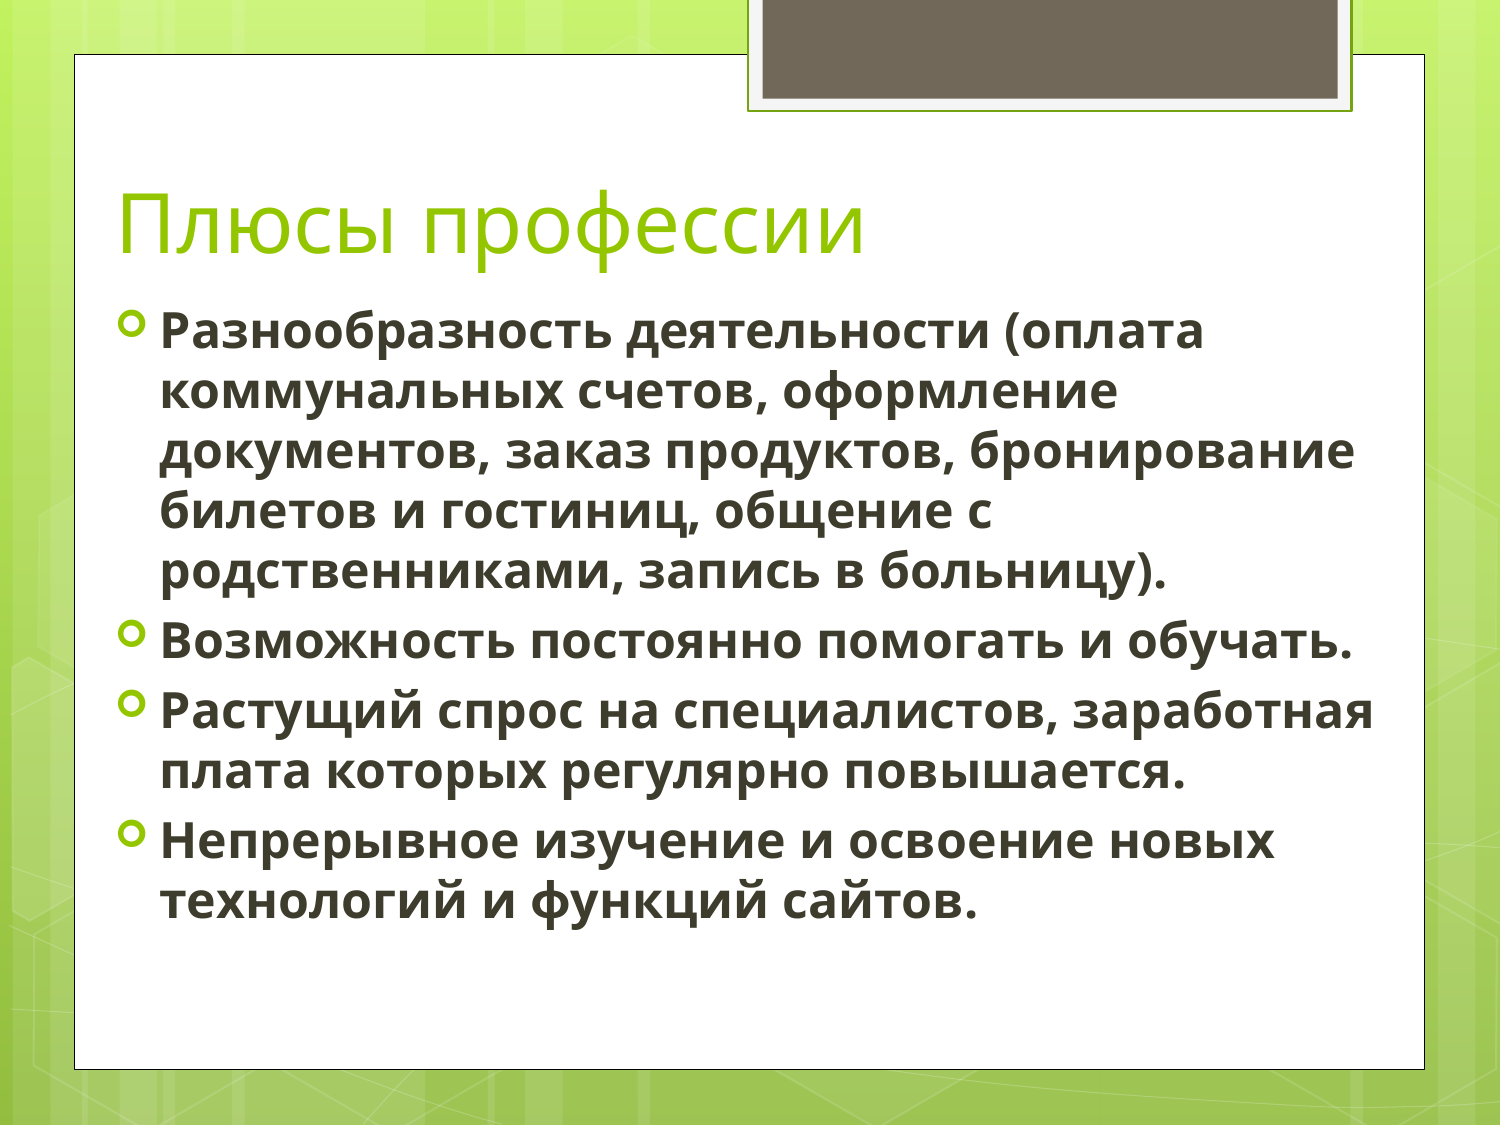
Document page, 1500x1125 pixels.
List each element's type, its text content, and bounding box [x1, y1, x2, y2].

list Разнообразность деятельности (оплата коммунальных счетов, оформление документов, заказ продуктов, бронирование билетов и гостиниц, общение с родственниками, запись в больницу). Возможность постоянно помогать и обучать. Растущий спрос на специалистов, заработная плата которых регулярно повышается. Непрерывное изучение и освоение новых технологий и функций сайтов. [88, 290, 1424, 1071]
title Плюсы профессии [100, 90, 1341, 278]
